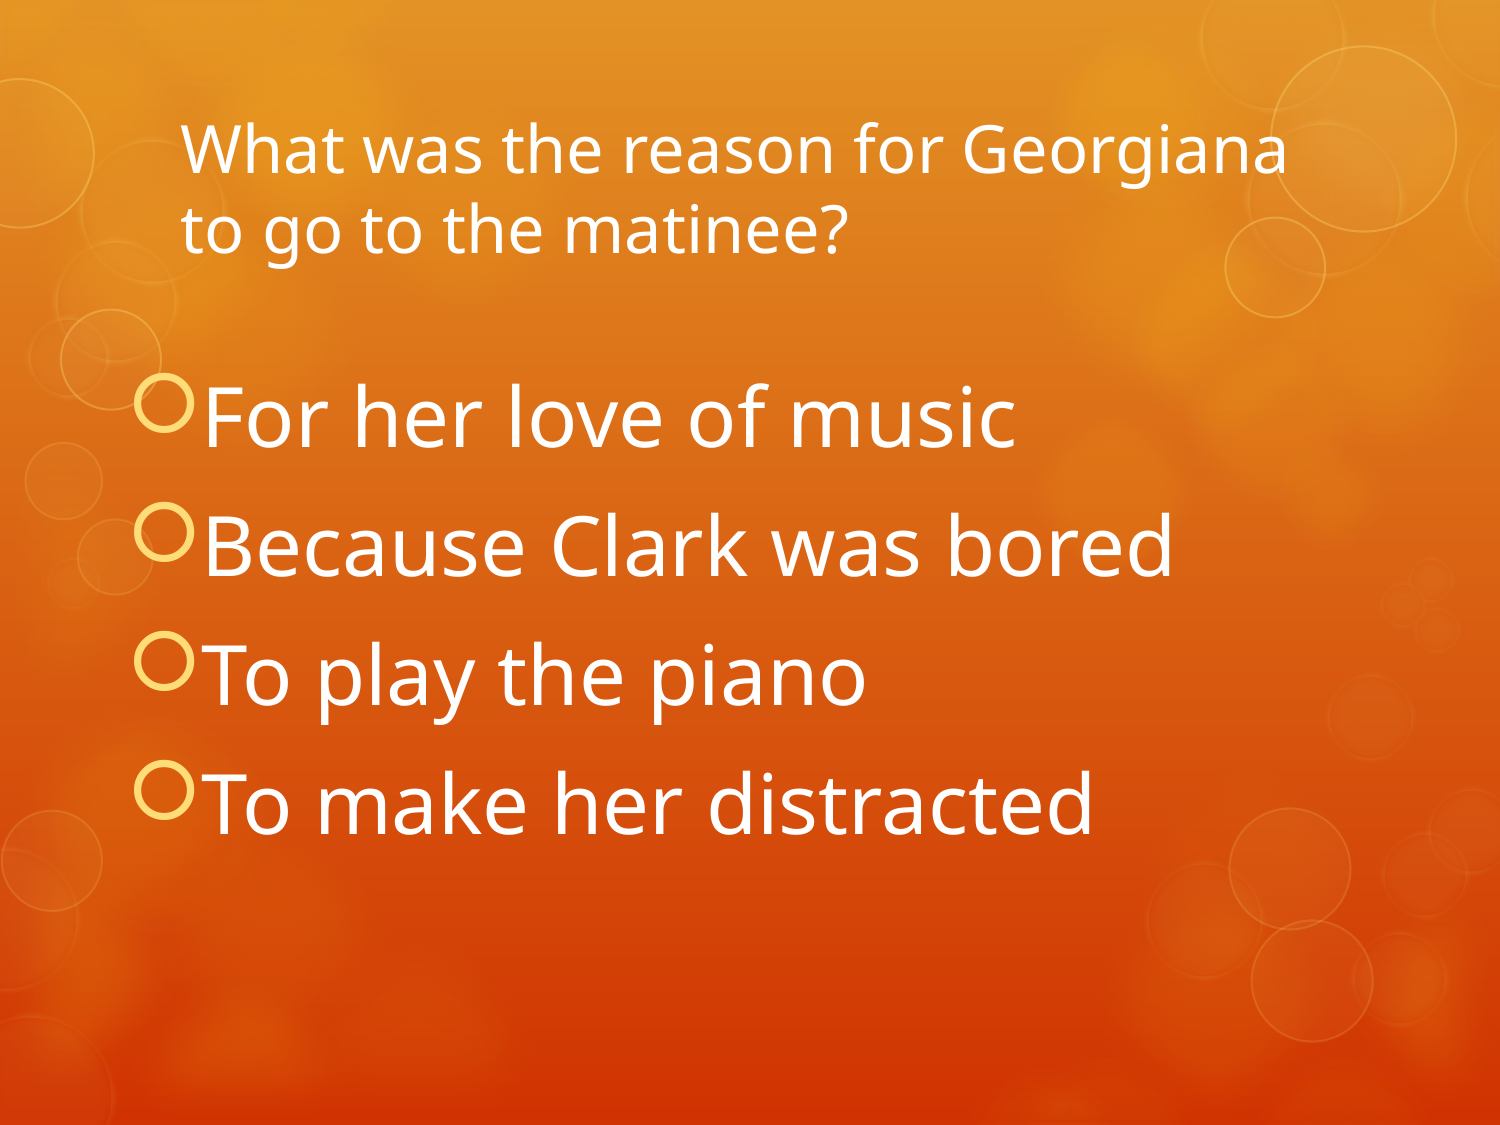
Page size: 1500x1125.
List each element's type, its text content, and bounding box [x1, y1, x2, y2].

list For her love of music Because Clark was bored To play the piano To make her distracted [112, 275, 1282, 940]
title What was the reason for Georgiana to go to the matinee? [165, 110, 1335, 263]
